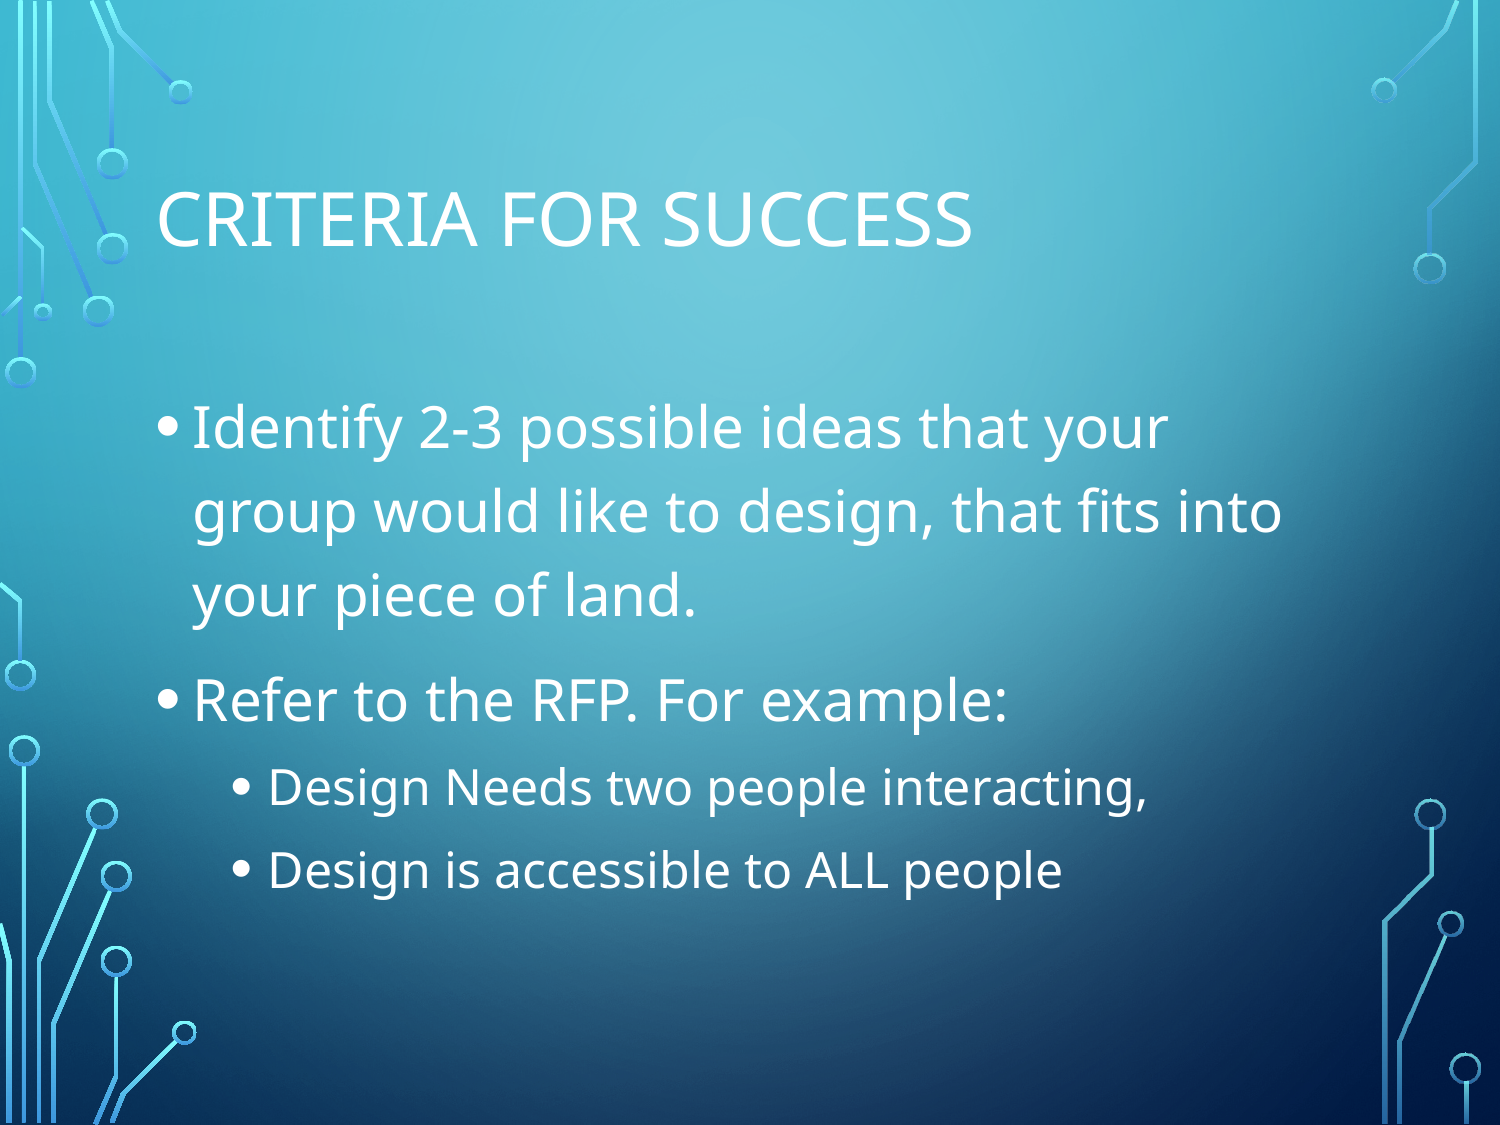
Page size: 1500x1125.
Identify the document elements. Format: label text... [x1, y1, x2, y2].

title Criteria for Success [140, 101, 1360, 344]
list Identify 2-3 possible ideas that your group would like to design, that fits into your piece of land. Refer to the RFP. For example: Design Needs two people interacting, Design is accessible to ALL people [140, 369, 1360, 950]
